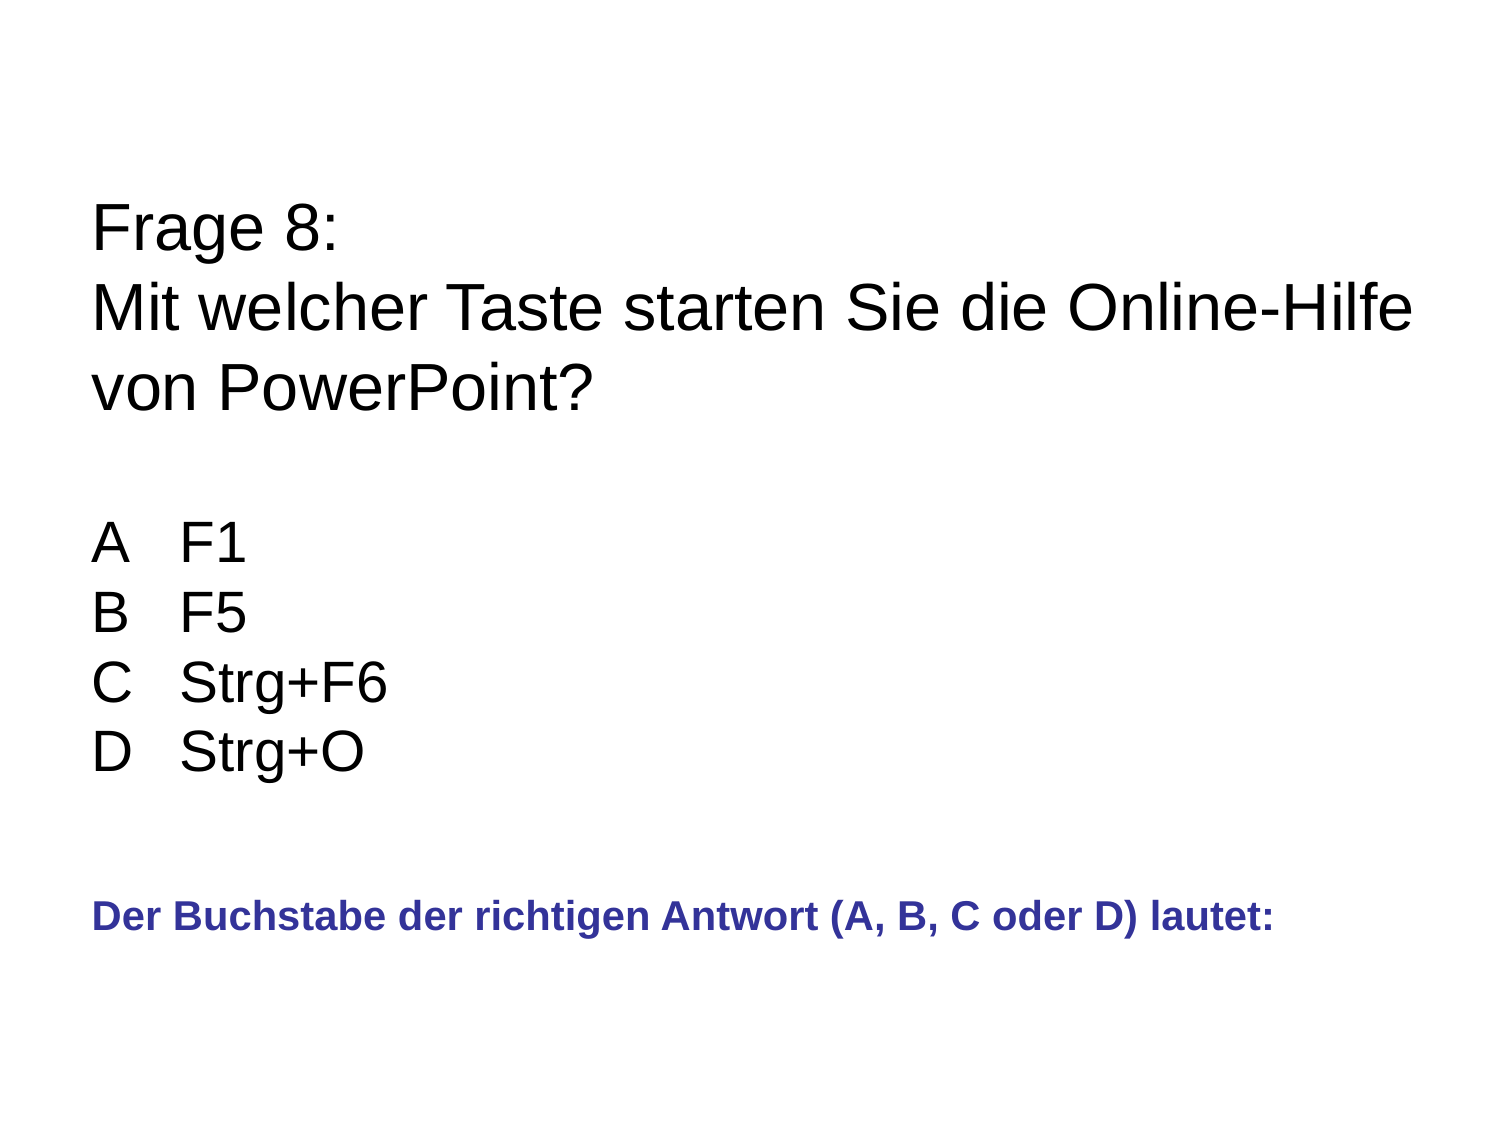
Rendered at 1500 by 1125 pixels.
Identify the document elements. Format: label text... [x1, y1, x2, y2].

title Frage 8: Mit welcher Taste starten Sie die Online-Hilfe von PowerPoint? A F1 B F5 C Strg+F6 D Strg+O Der Buchstabe der richtigen Antwort (A, B, C oder D) lautet: [76, 44, 1459, 1083]
